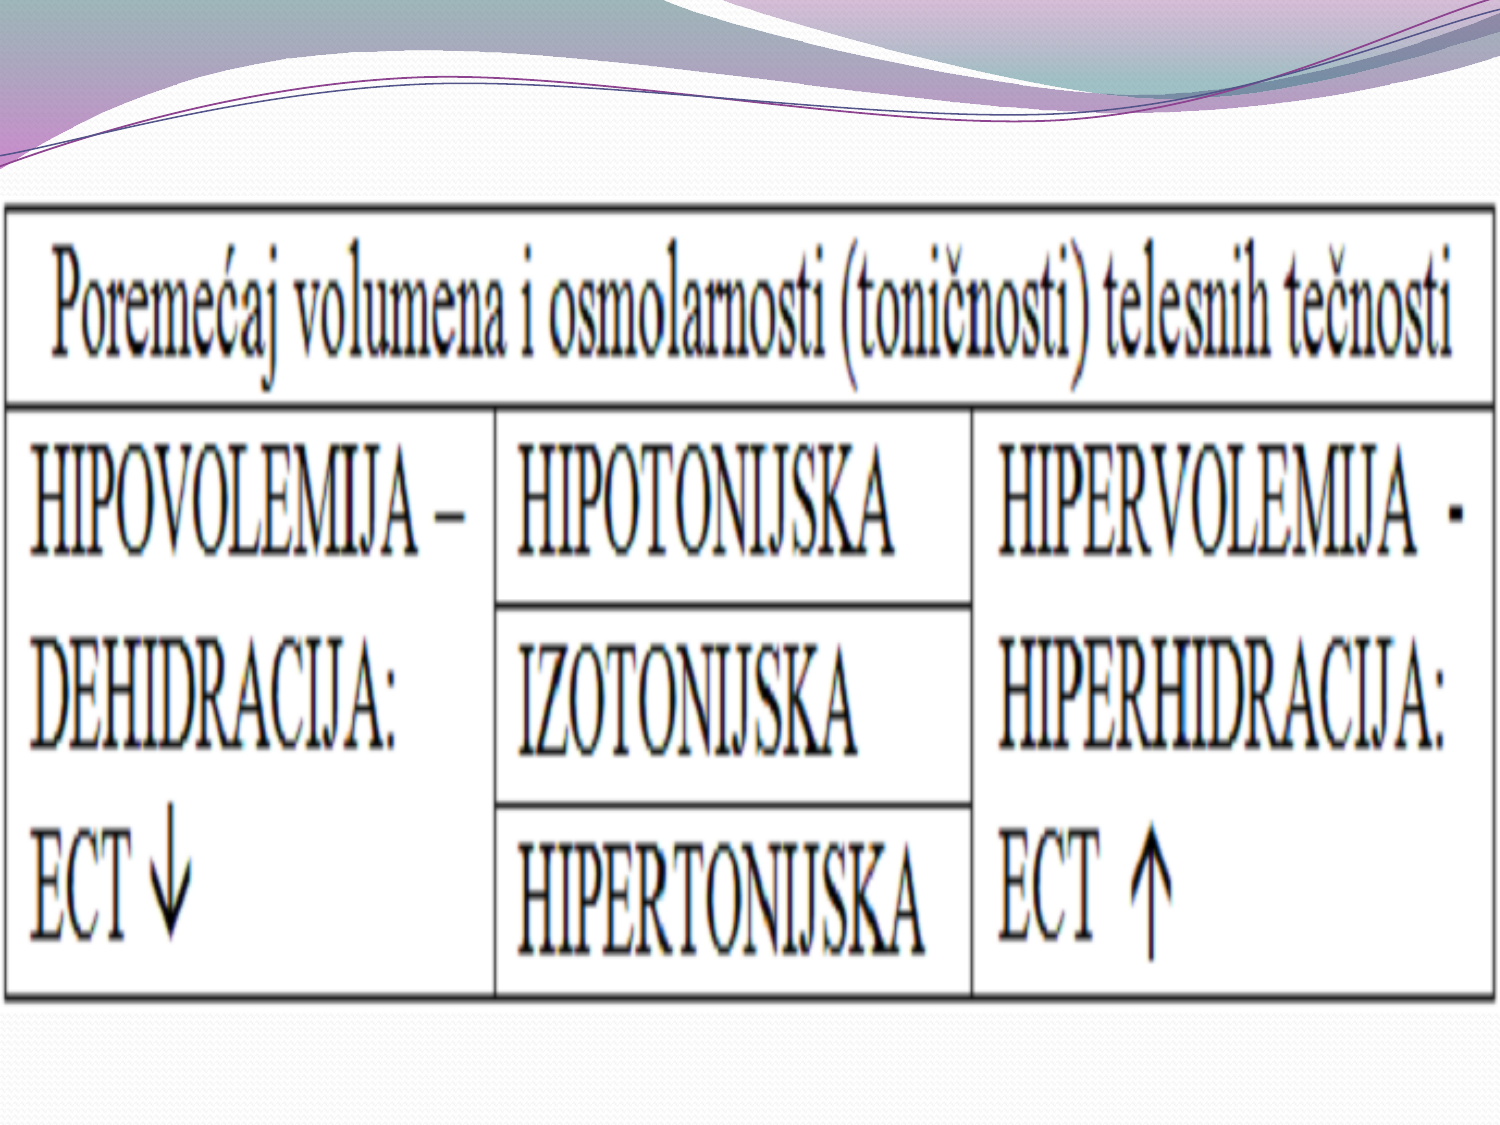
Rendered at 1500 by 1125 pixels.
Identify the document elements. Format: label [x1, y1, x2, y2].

picture [0, 195, 1500, 1012]
